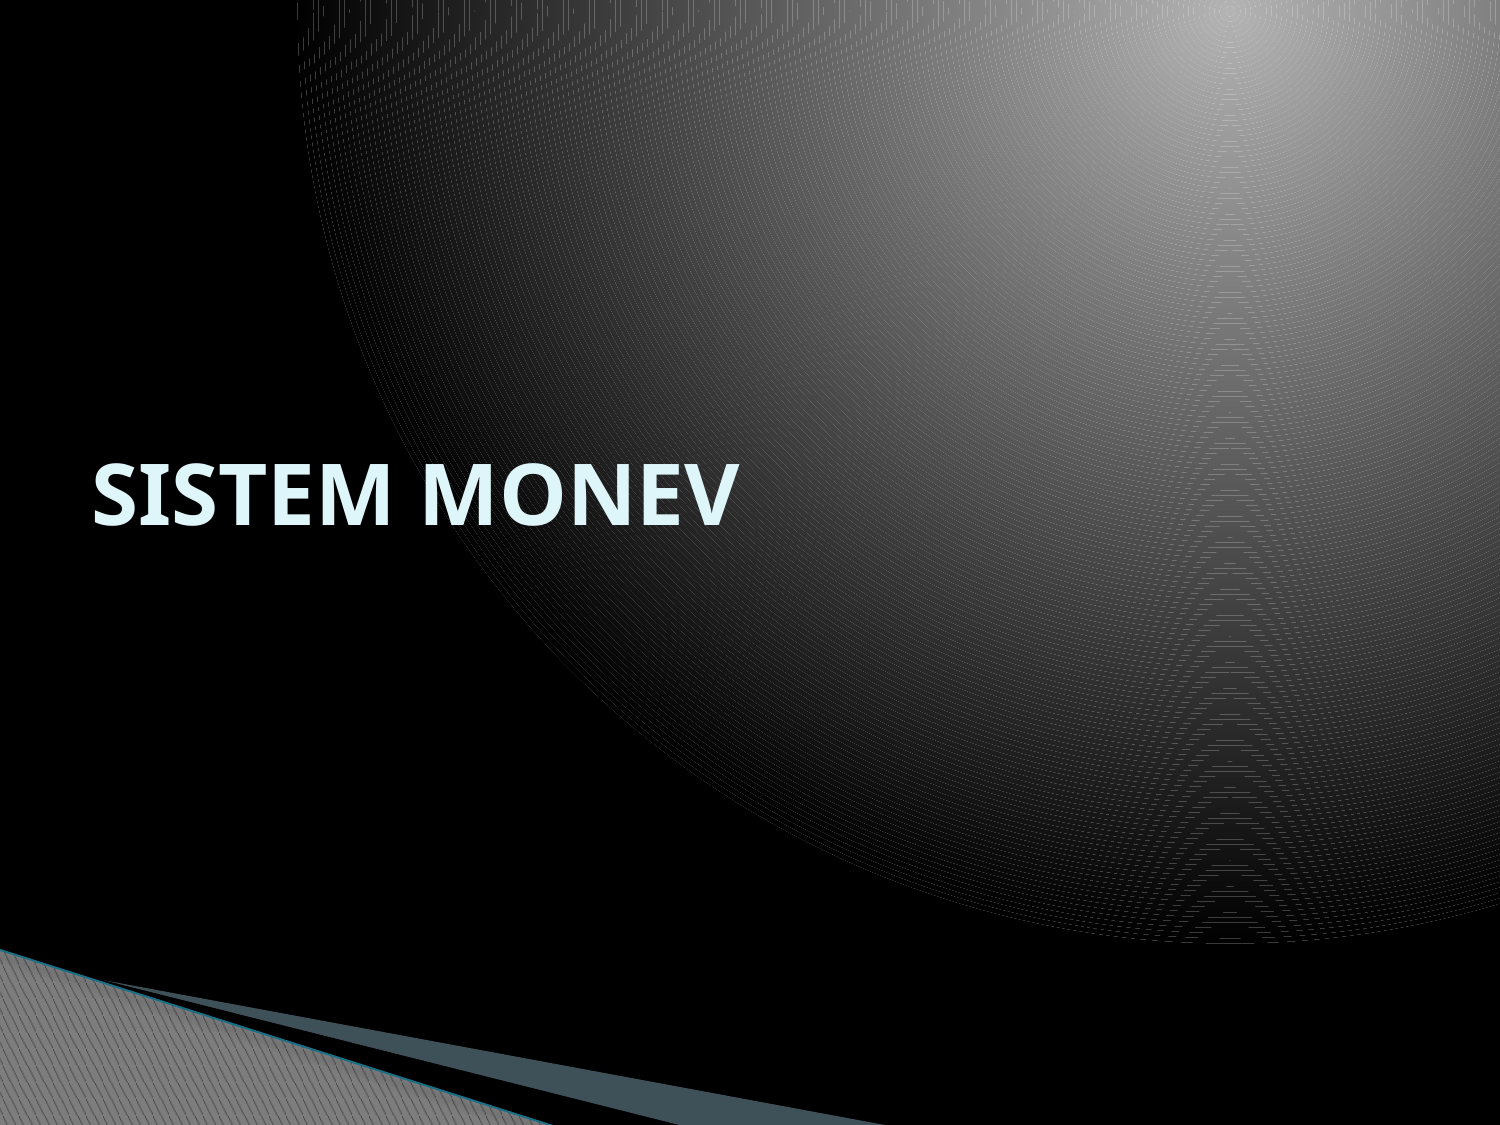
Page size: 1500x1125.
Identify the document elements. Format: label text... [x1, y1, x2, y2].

picture [0, 952, 543, 1125]
title SISTEM MONEV [76, 397, 1427, 585]
